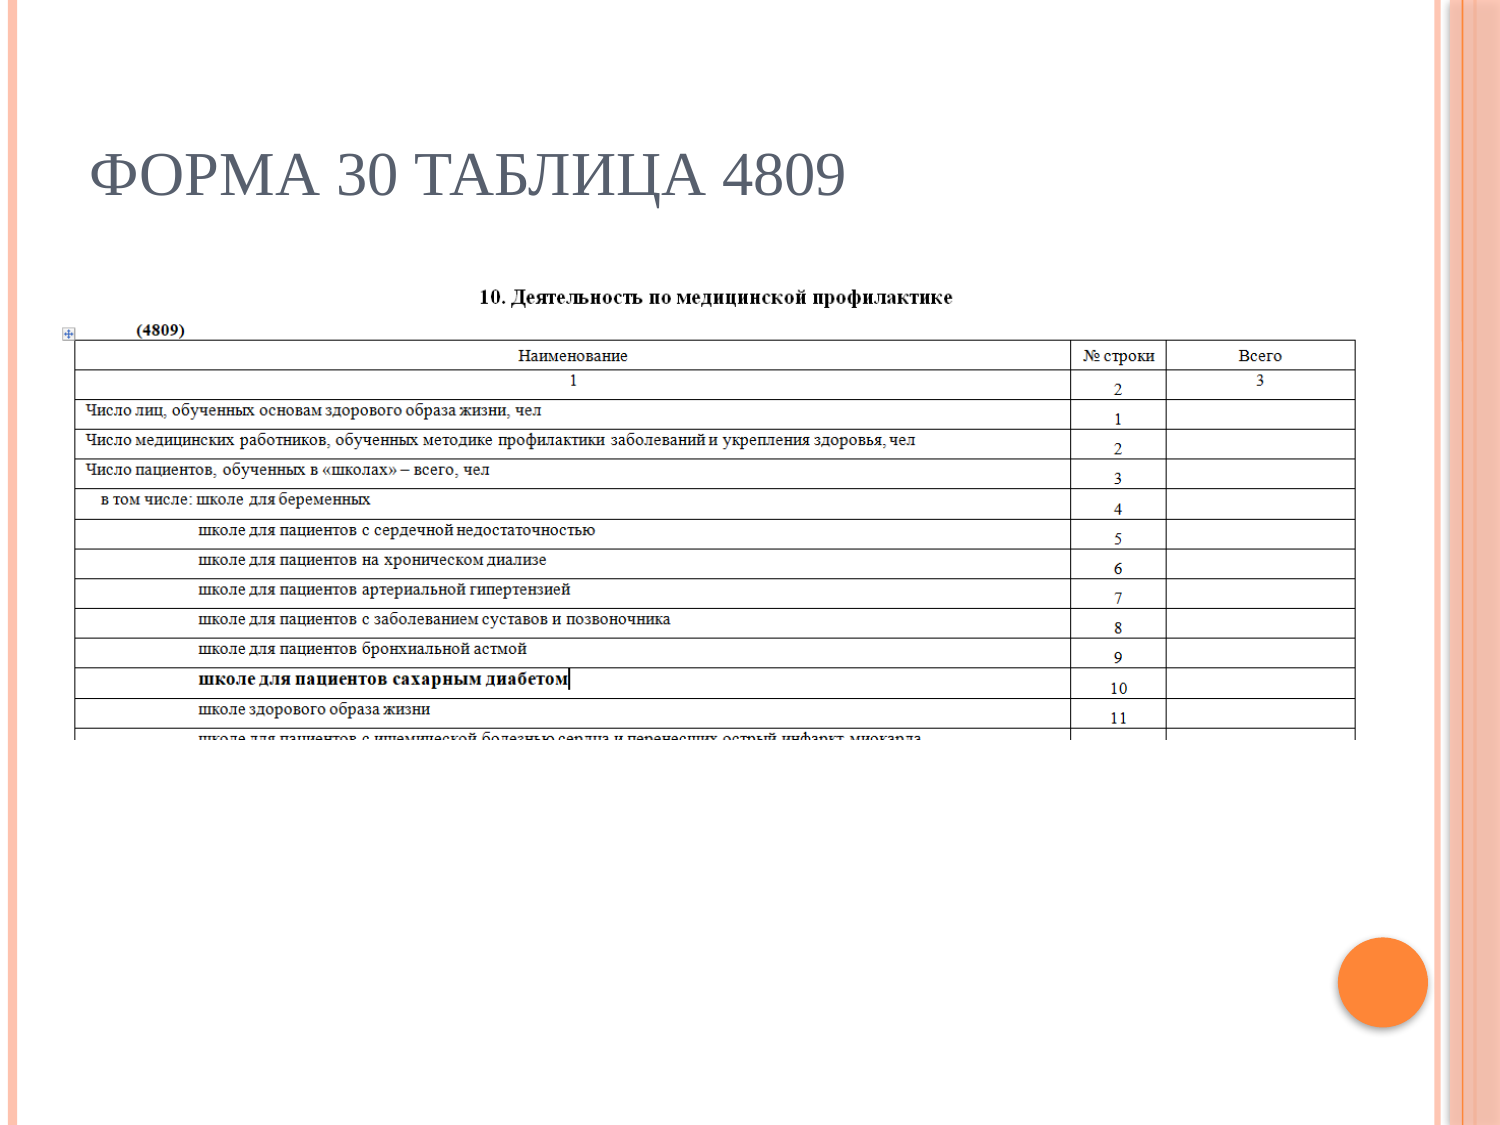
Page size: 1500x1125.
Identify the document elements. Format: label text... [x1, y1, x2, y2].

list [52, 266, 1377, 741]
title Форма 30 Таблица 4809 [75, 45, 1300, 216]
